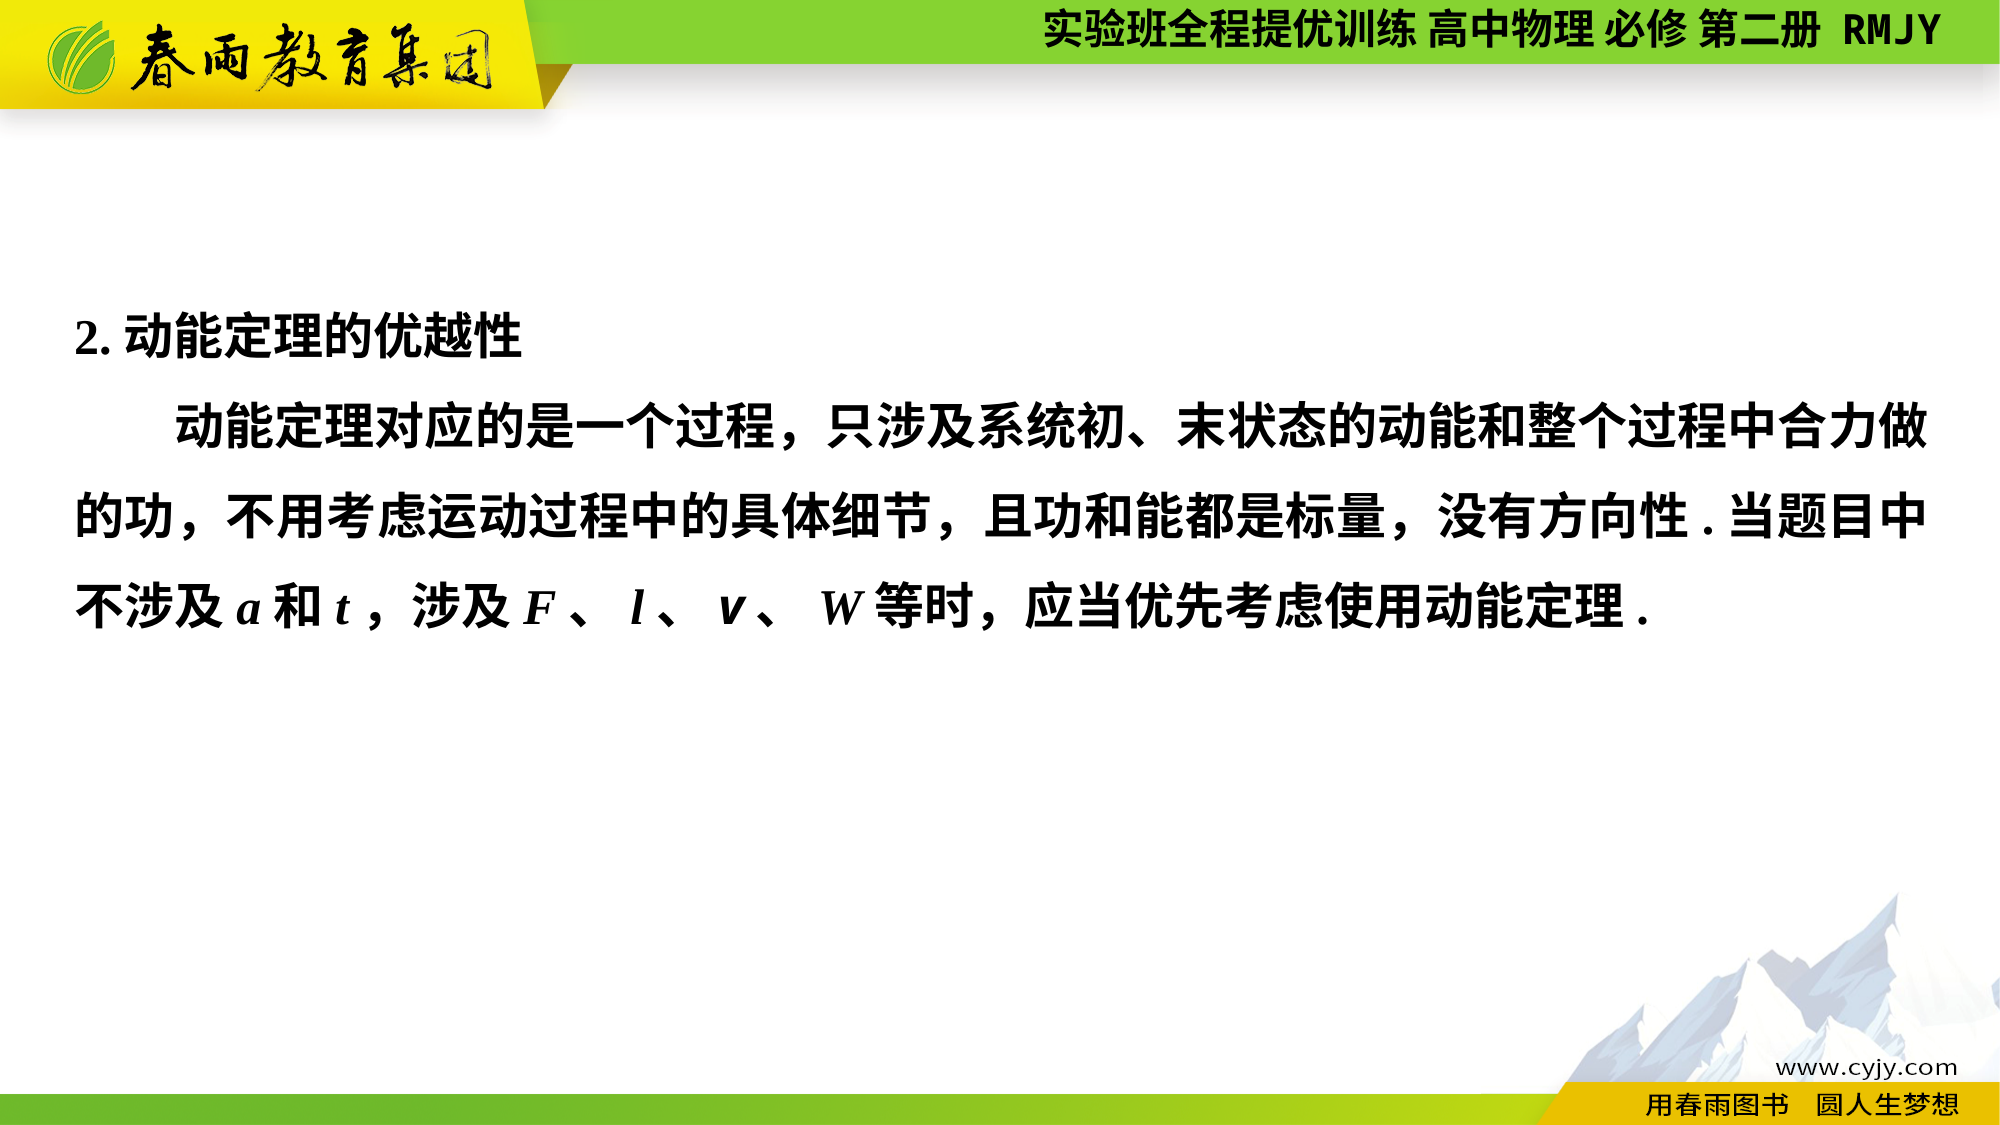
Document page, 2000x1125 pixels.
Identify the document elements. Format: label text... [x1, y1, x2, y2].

list 2.动能定理的优越性 动能定理对应的是一个过程，只涉及系统初、末状态的动能和整个过程中合力做的功，不用考虑运动过程中的具体细节，且功和能都是标量，没有方向性.当题目中不涉及a和t，涉及F、l、v、W等时，应当优先考虑使用动能定理. [59, 267, 1944, 646]
picture [0, 0, 2000, 1125]
